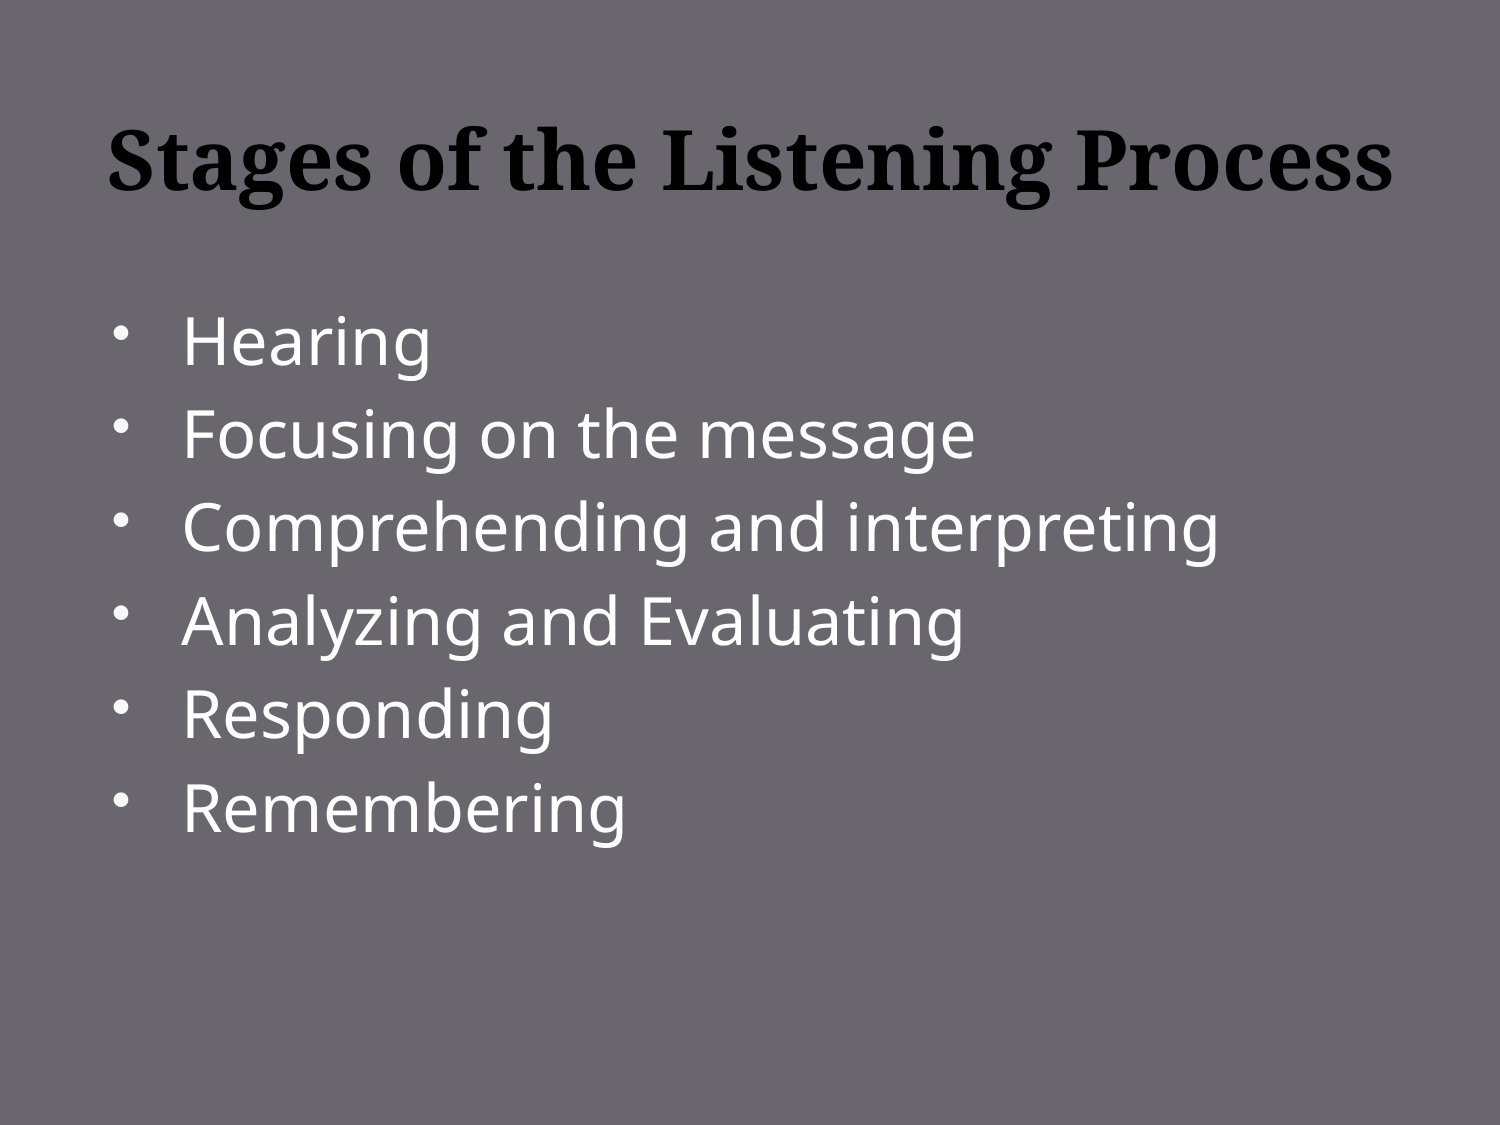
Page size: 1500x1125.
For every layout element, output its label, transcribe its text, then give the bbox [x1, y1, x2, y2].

list Hearing Focusing on the message Comprehending and interpreting Analyzing and Evaluating Responding Remembering [76, 290, 1427, 1064]
title Stages of the Listening Process [76, 54, 1427, 261]
